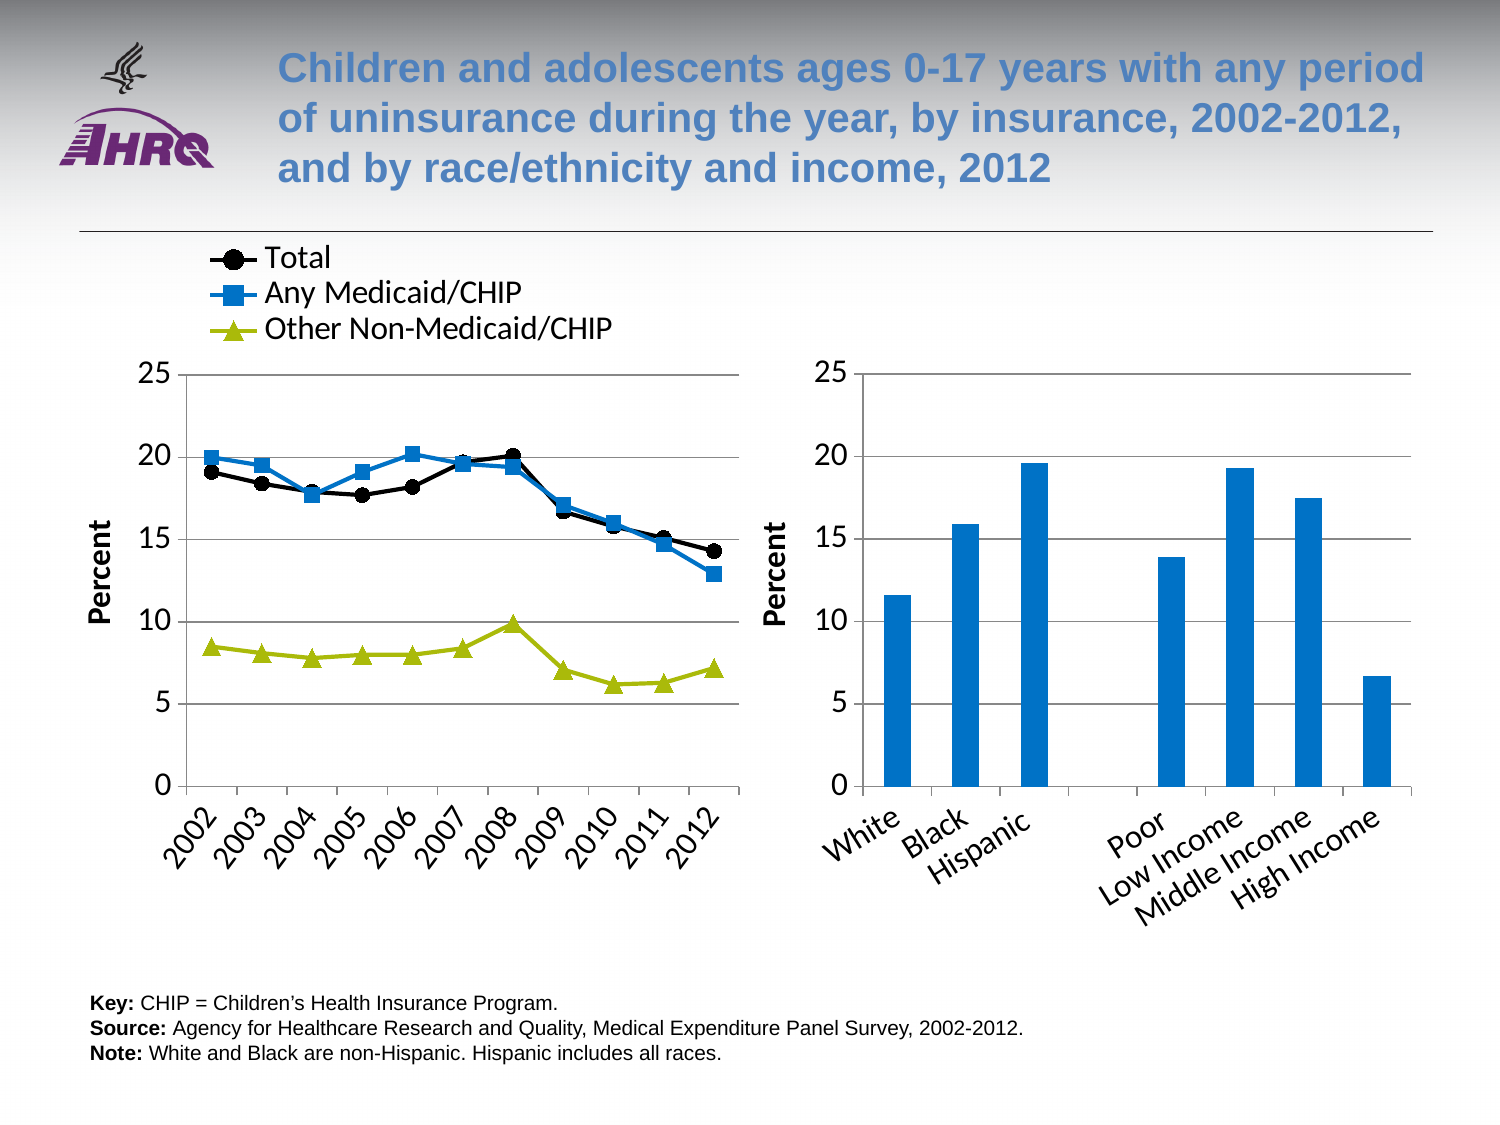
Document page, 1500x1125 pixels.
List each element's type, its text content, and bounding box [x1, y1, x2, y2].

text_box Key: CHIP = Children’s Health Insurance Program. Source: Agency for Healthcare Research and Quality, Medical Expenditure Panel Survey, 2002-2012. Note: White and Black are non-Hispanic. Hispanic includes all races. [74, 982, 1425, 1073]
picture [0, 0, 1500, 1125]
chart [74, 239, 1426, 961]
title Children and adolescents ages 0-17 years with any period of uninsurance during the year, by insurance, 2002-2012, and by race/ethnicity and income, 2012 [262, 45, 1450, 188]
